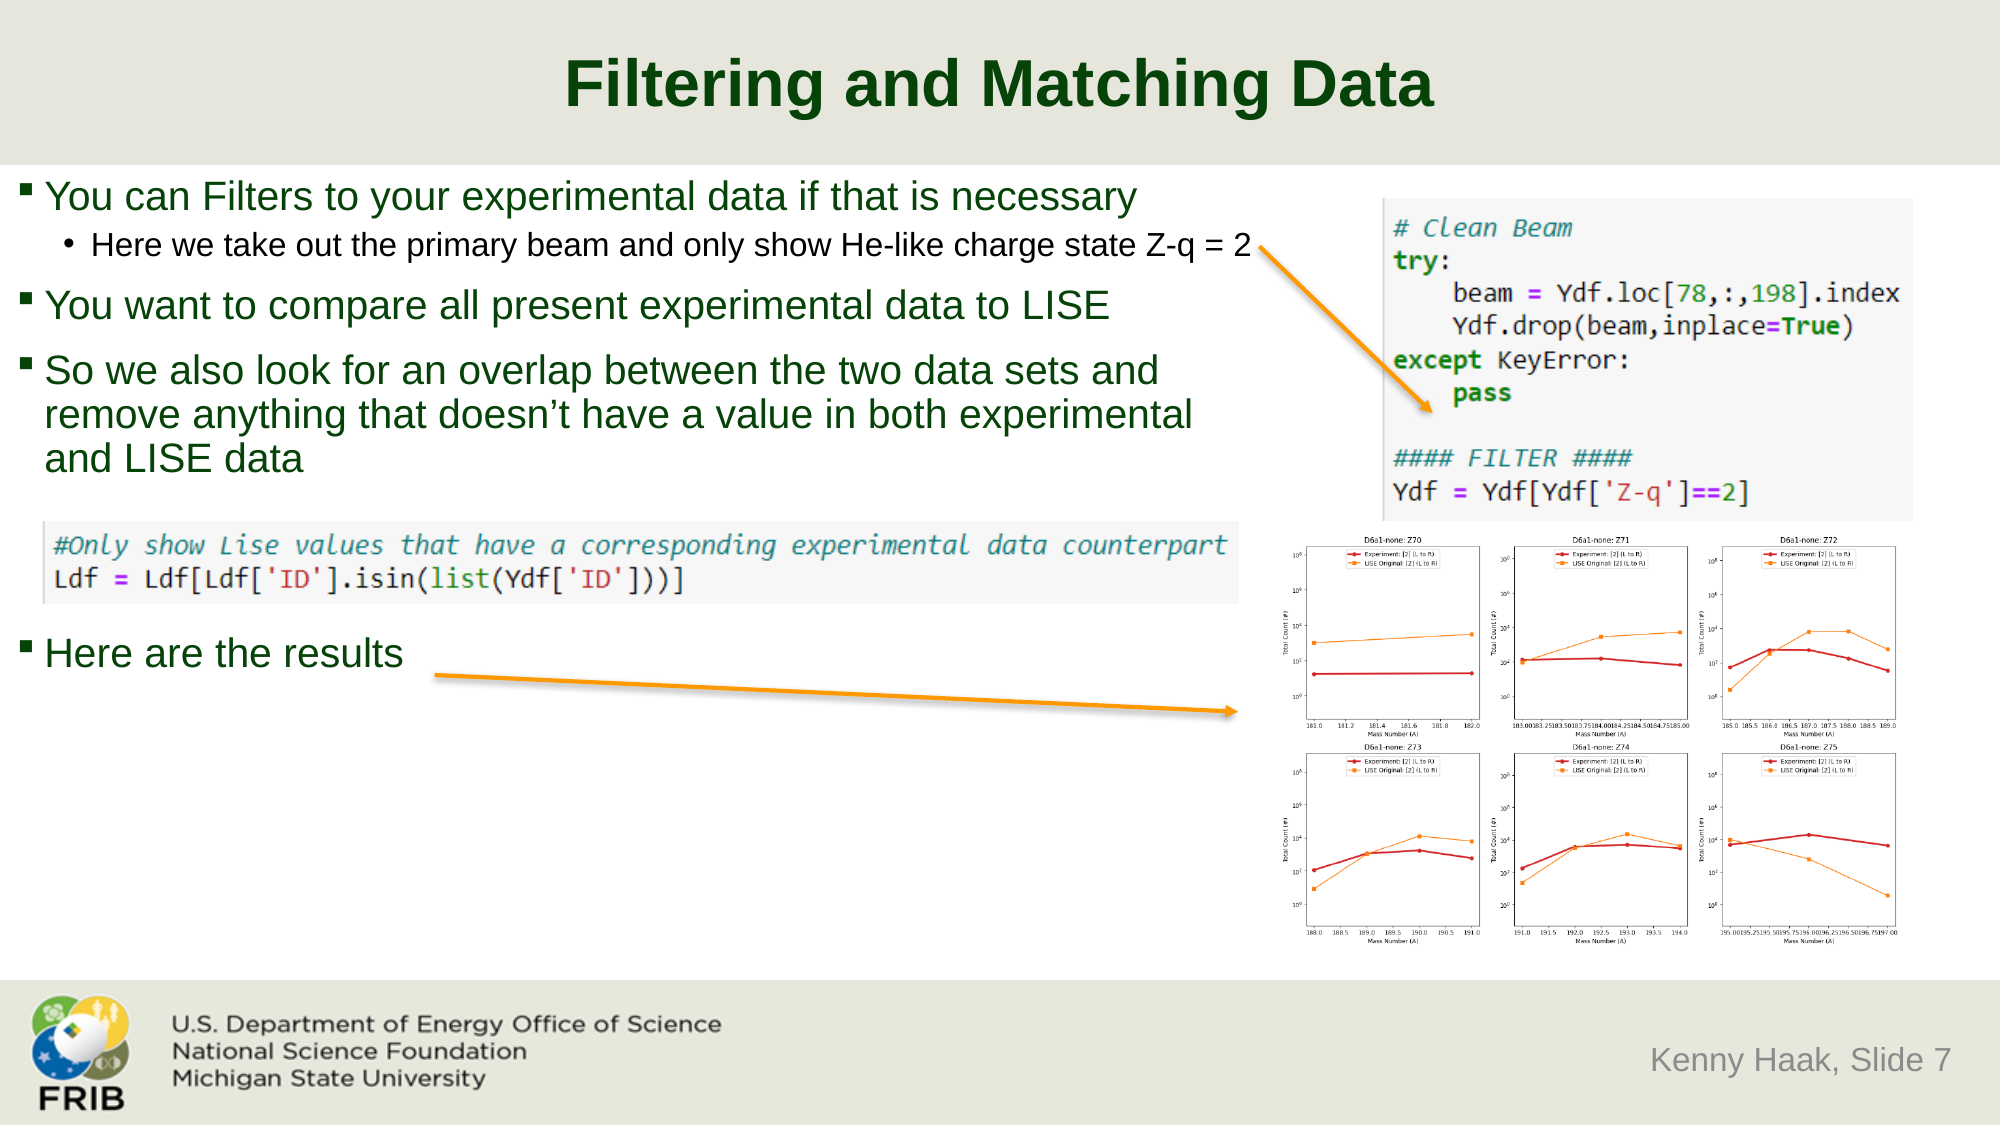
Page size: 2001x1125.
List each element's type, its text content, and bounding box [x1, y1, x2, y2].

title Filtering and Matching Data [16, 46, 1984, 128]
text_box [1259, 246, 1433, 414]
picture [0, 0, 2000, 165]
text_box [434, 674, 1239, 712]
picture [37, 521, 1239, 604]
picture [1280, 532, 1903, 946]
picture [0, 980, 2000, 1125]
list You can Filters to your experimental data if that is necessary Here we take out the primary beam and only show He-like charge state Z-q = 2 You want to compare all present experimental data to LISE So we also look for an overlap between the two data sets and remove anything that doesn’t have a value in both experimental and LISE data Here are the results [16, 174, 1260, 967]
picture [1362, 198, 1913, 521]
